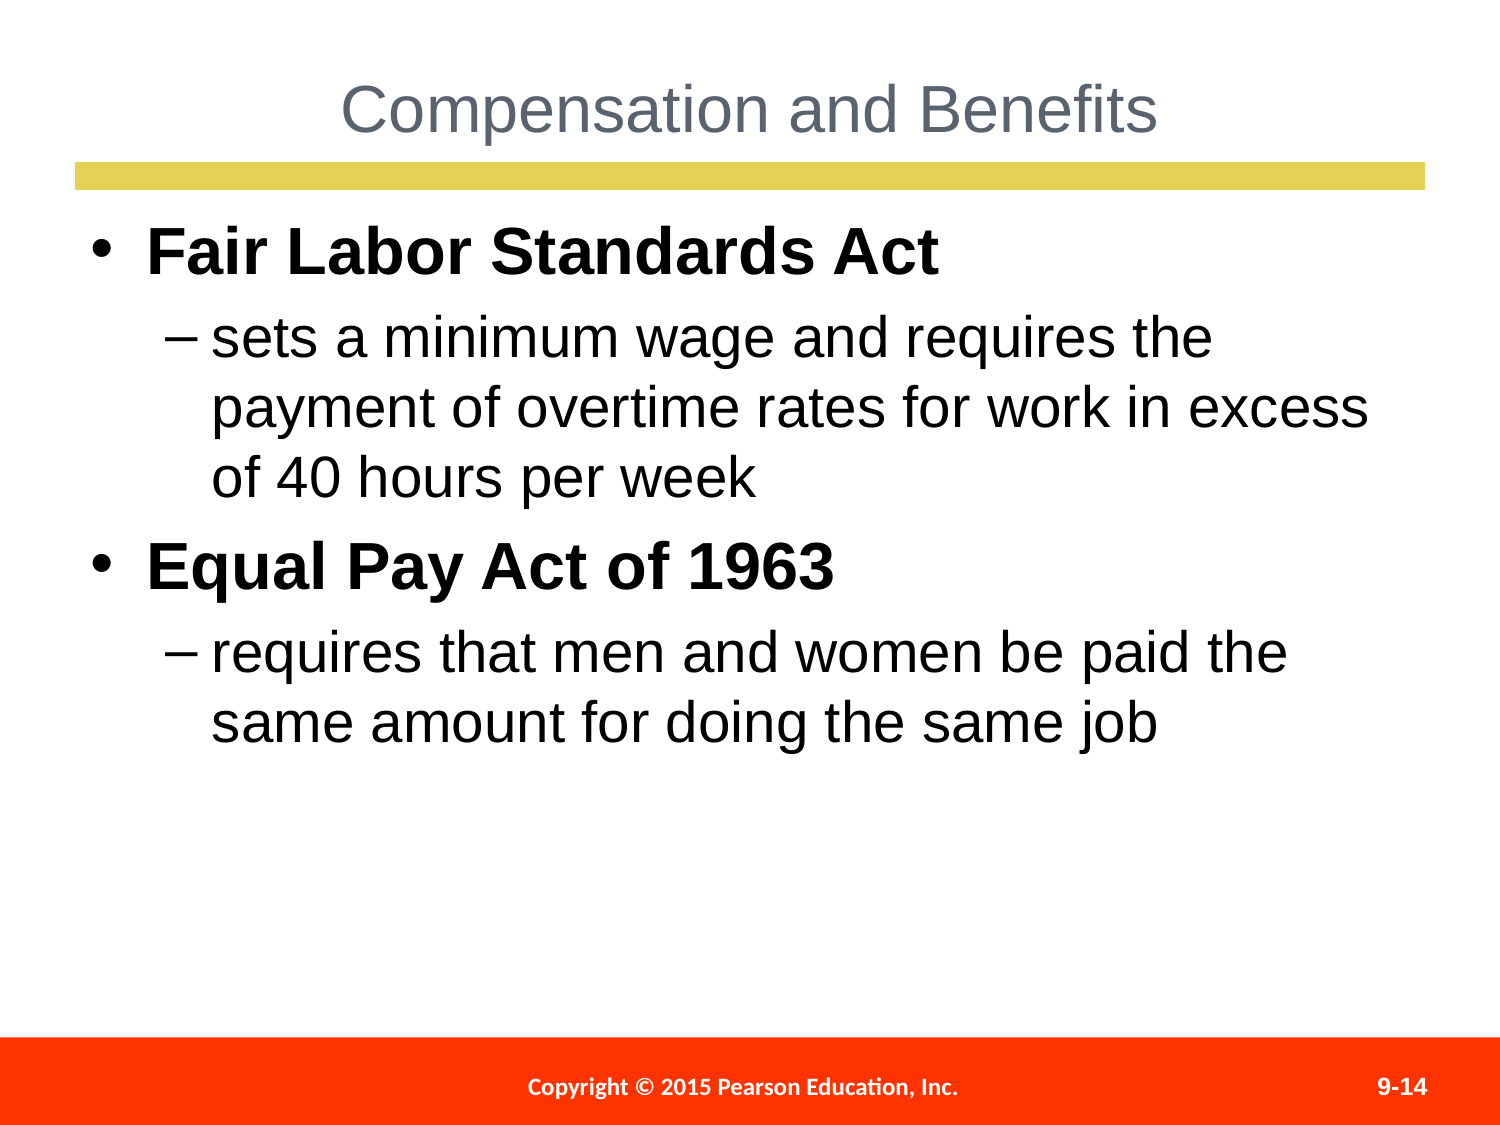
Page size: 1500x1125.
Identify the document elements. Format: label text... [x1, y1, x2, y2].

list Fair Labor Standards Act sets a minimum wage and requires the payment of overtime rates for work in excess of 40 hours per week Equal Pay Act of 1963 requires that men and women be paid the same amount for doing the same job [74, 199, 1426, 1006]
title Compensation and Benefits [74, 12, 1426, 199]
